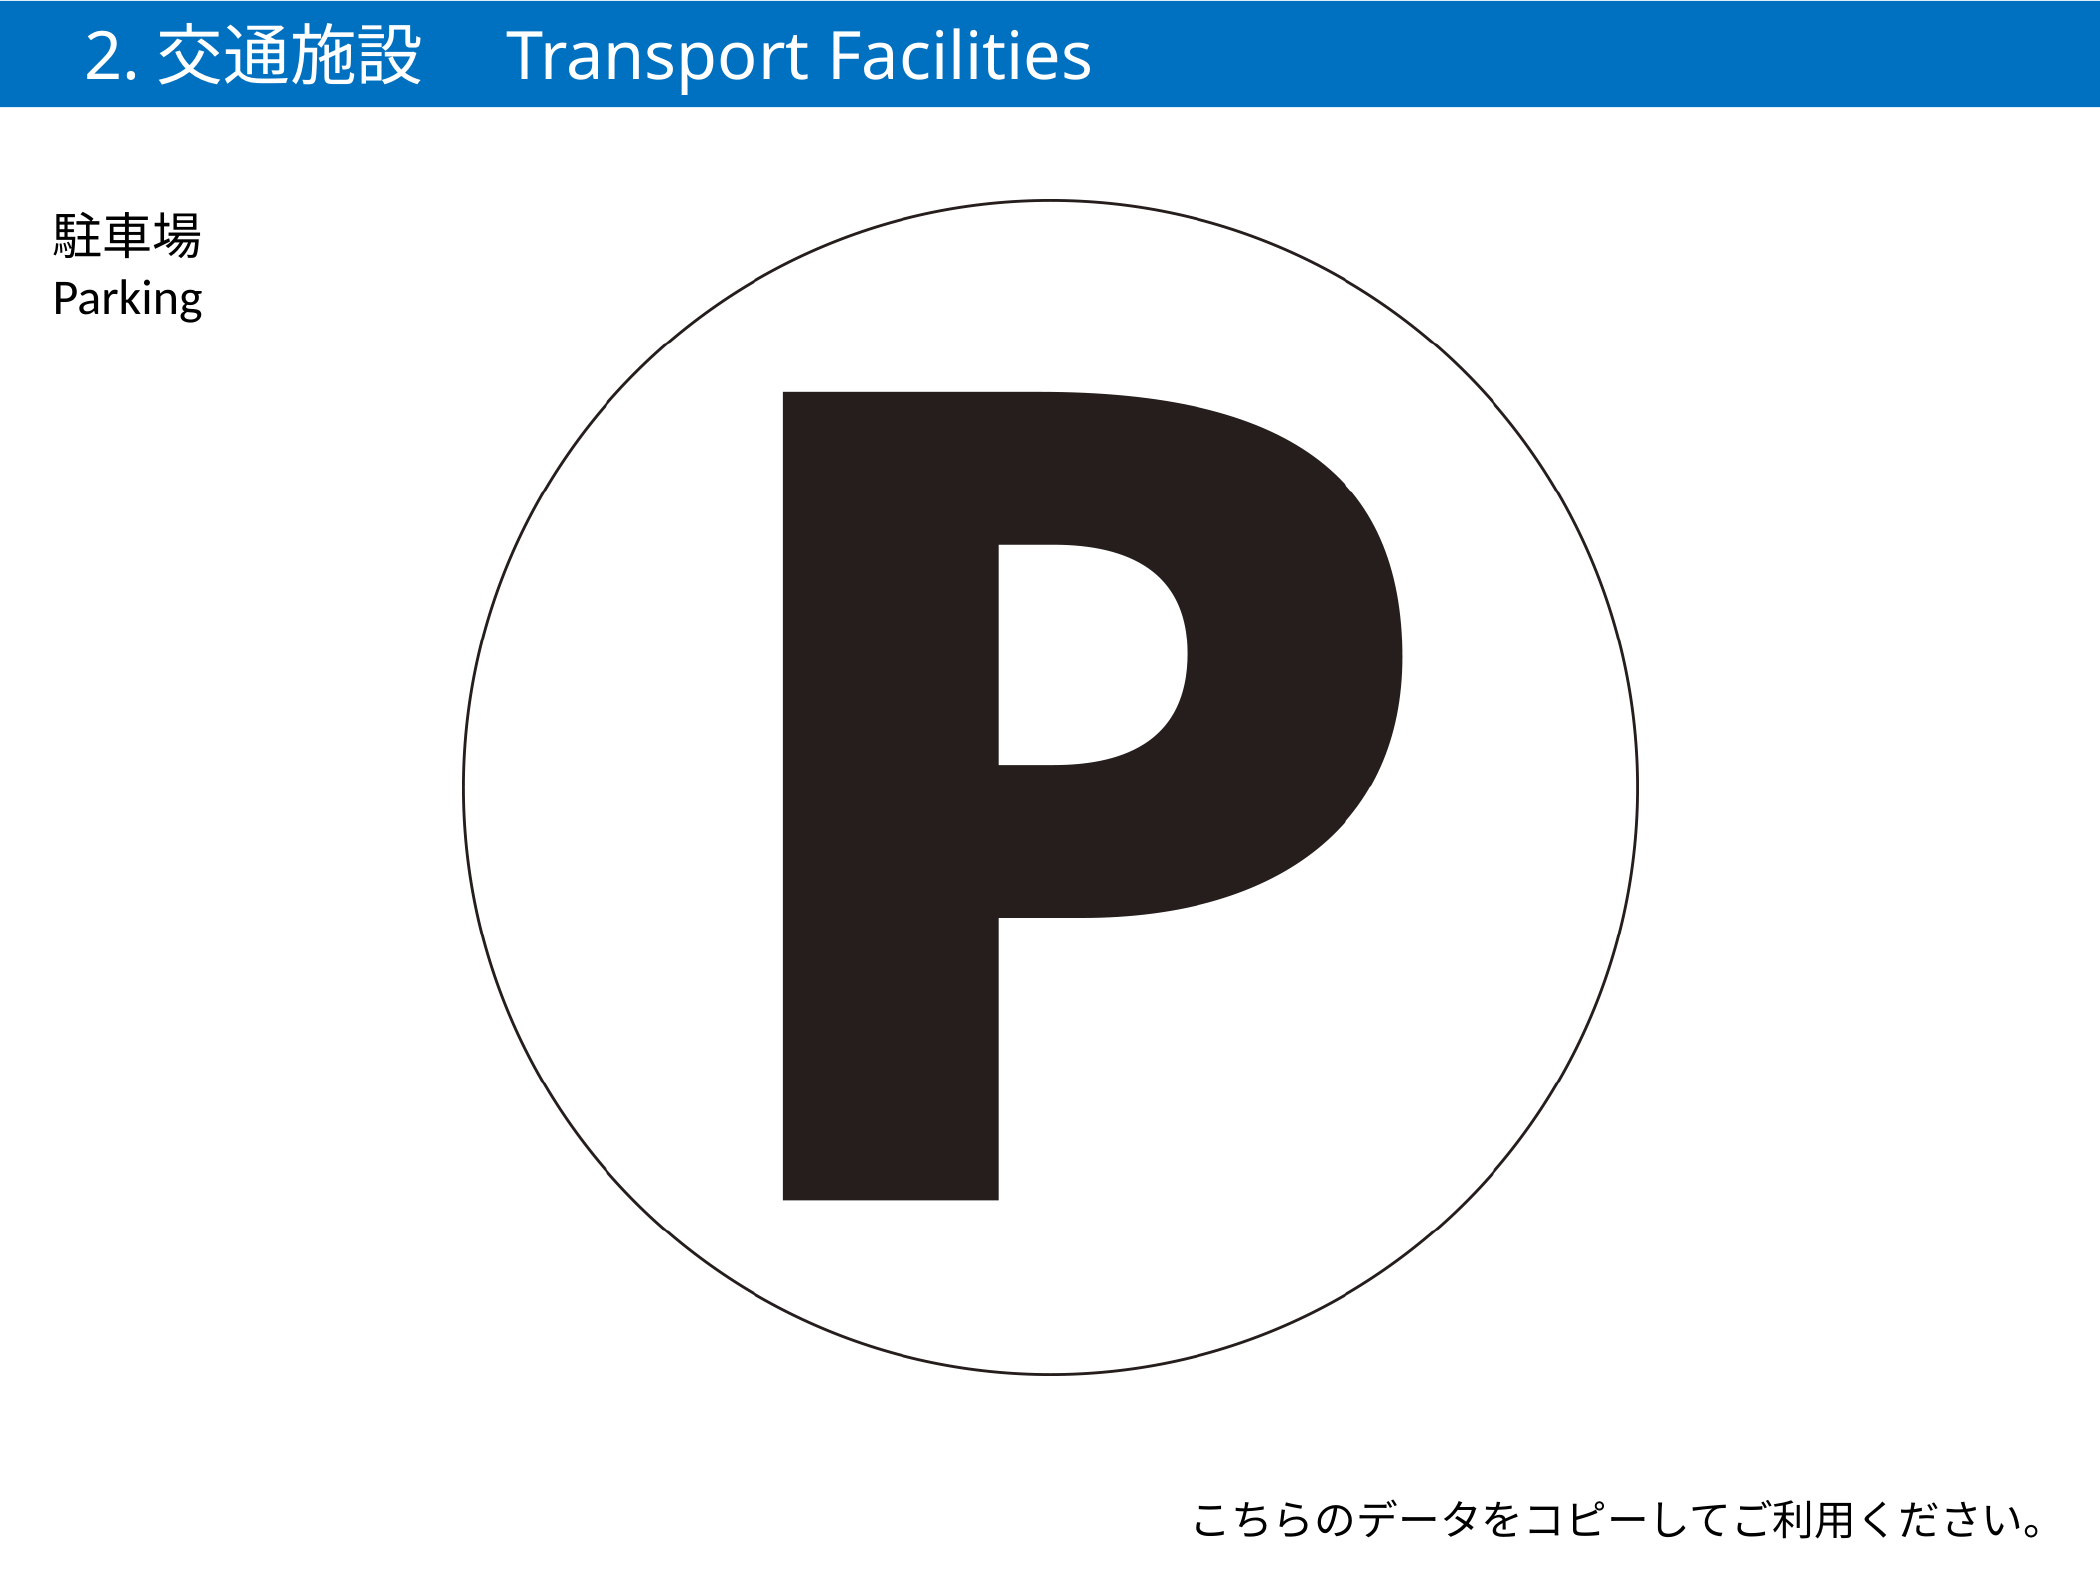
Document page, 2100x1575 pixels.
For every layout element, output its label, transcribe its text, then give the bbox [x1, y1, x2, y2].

text_box こちらのデータをコピーしてご利用ください。 [1174, 1486, 2081, 1552]
picture [459, 196, 1641, 1378]
text_box [0, 0, 2100, 108]
text_box 2.交通施設 Transport Facilities [69, 5, 1110, 101]
text_box 駐車場 Parking [37, 196, 218, 332]
